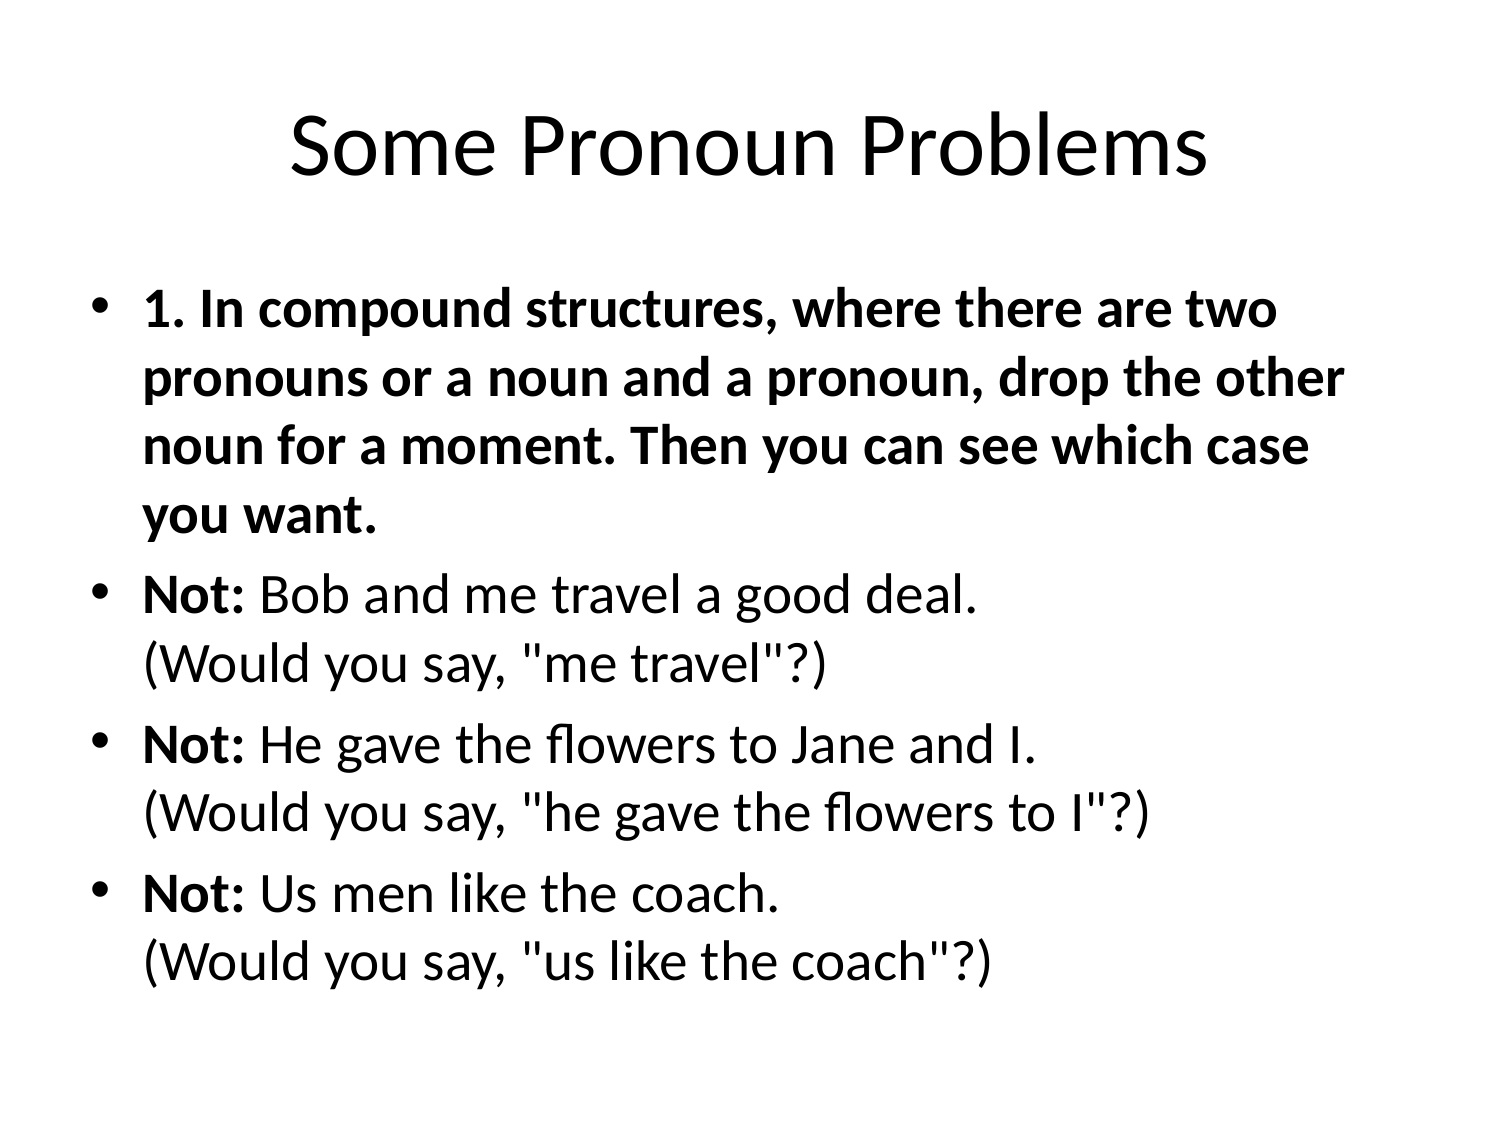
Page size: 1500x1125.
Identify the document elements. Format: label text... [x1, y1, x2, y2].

list 1. In compound structures, where there are two pronouns or a noun and a pronoun, drop the other noun for a moment. Then you can see which case you want. Not: Bob and me travel a good deal. (Would you say, "me travel"?) Not: He gave the flowers to Jane and I. (Would you say, "he gave the flowers to I"?) Not: Us men like the coach. (Would you say, "us like the coach"?) [75, 262, 1425, 1005]
title Some Pronoun Problems [75, 45, 1425, 233]
